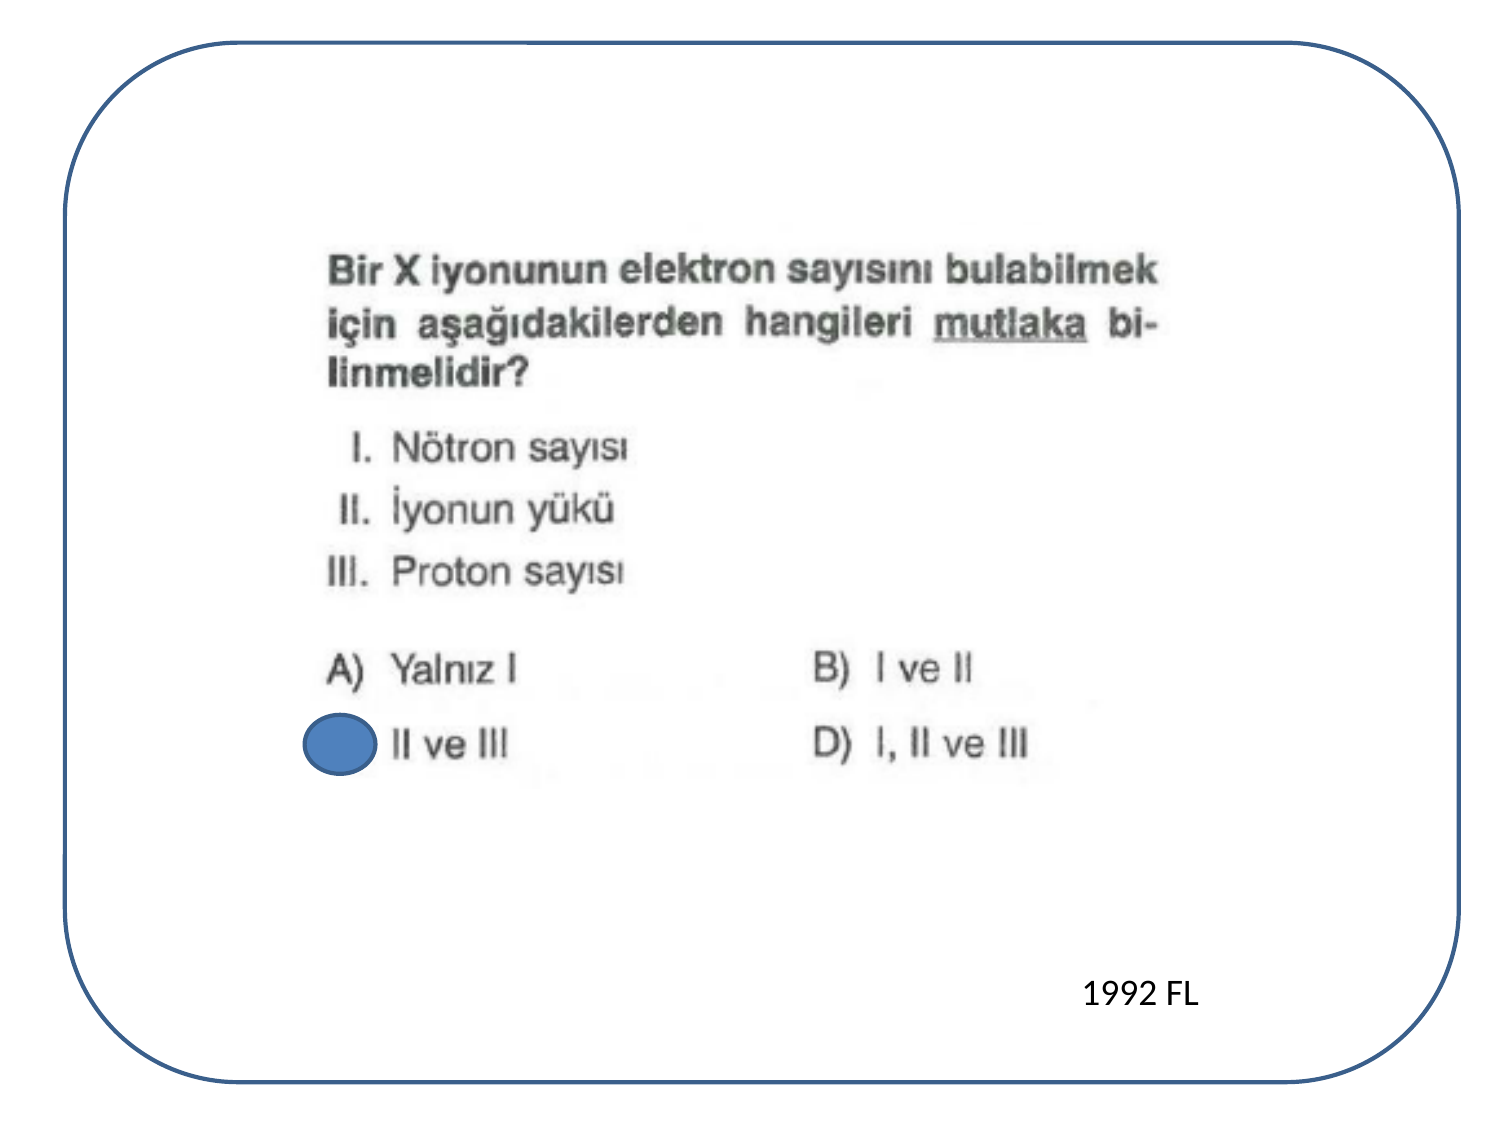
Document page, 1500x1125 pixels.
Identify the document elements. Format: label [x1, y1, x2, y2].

picture [304, 222, 1191, 790]
text_box [62, 40, 1461, 1085]
